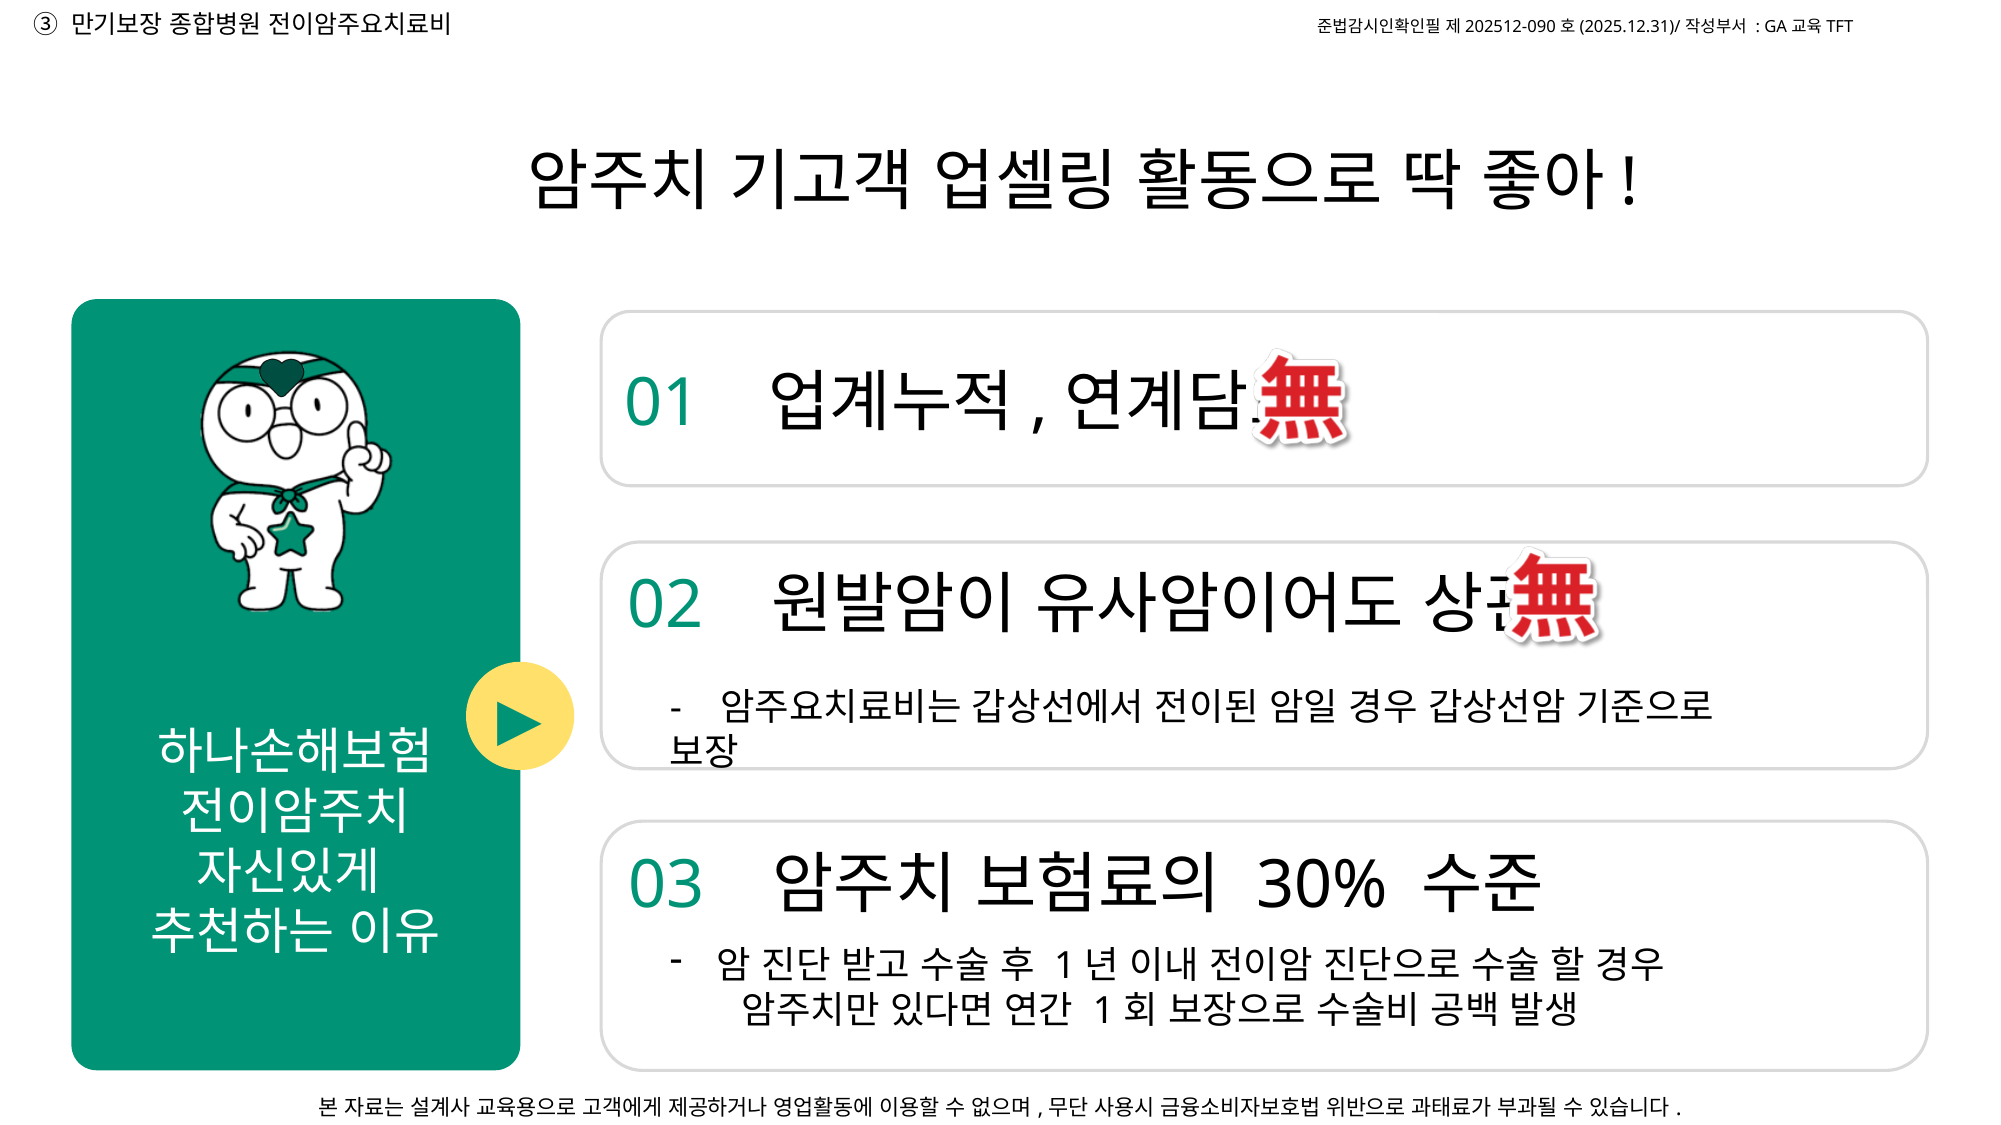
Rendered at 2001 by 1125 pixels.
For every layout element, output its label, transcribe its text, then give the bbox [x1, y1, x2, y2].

text_box 02 원발암이 유사암이어도 상관 [599, 540, 1452, 771]
text_box 암 진단 받고 수술 후 1년 이내 전이암 진단으로 수술 할 경우 암주치만 있다면 연간 1회 보장으로 수술비 공백 발생 [655, 933, 1799, 1039]
picture [194, 346, 396, 616]
text_box 01 업계누적,연계담보 [599, 309, 1200, 488]
text_box 01 업계누적,연계담보 [1401, 309, 1930, 488]
picture [1200, 308, 1401, 503]
text_box ▶ [464, 660, 576, 772]
text_box ③ 만기보장 종합병원 전이암주요치료비 [33, 12, 482, 40]
text_box 03 암주치 보험료의 30% 수준 [599, 819, 1930, 1072]
text_box 하나손해보험 전이암주치 자신있게 추천하는 이유 [69, 297, 522, 1072]
picture [1452, 507, 1653, 702]
text_box 02 원발암이 유사암이어도 상관 [1653, 540, 1930, 771]
text_box 암주치 기고객 업셀링 활동으로 딱 좋아! [321, 130, 1679, 226]
text_box - 암주요치료비는 갑상선에서 전이된 암일 경우 갑상선암 기준으로 보장 [655, 675, 1799, 780]
